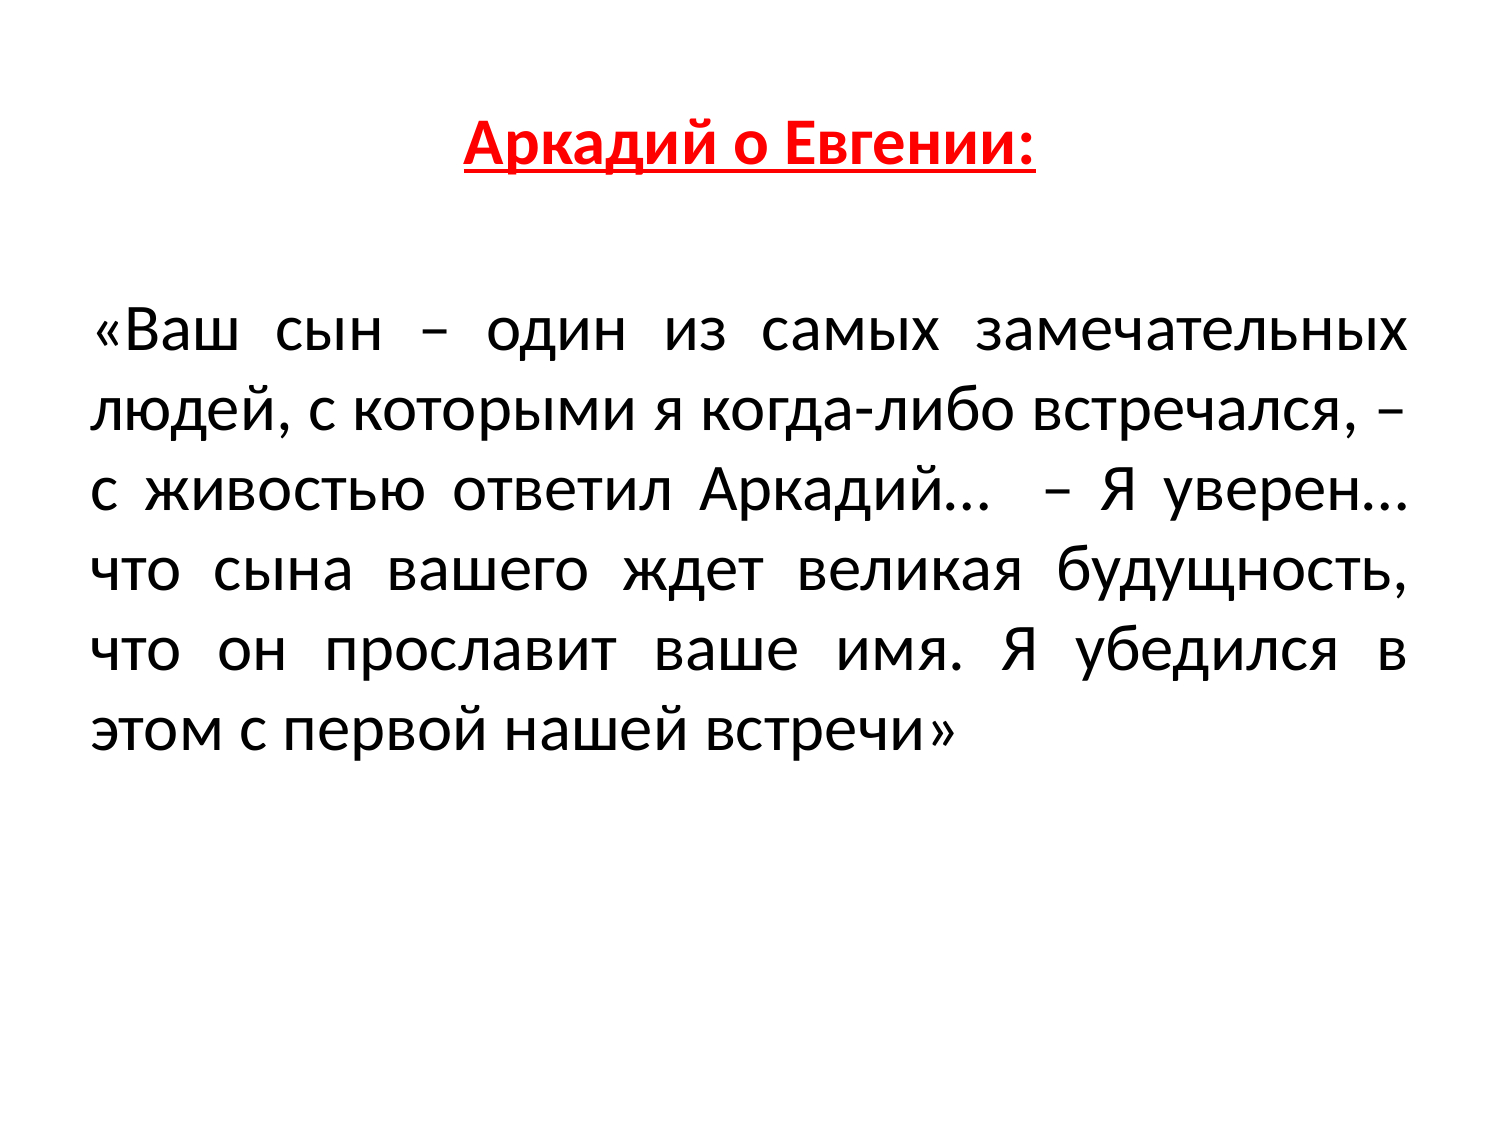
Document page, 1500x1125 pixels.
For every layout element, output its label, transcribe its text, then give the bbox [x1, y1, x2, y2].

list Аркадий о Евгении: «Ваш сын – один из самых замечательных людей, с которыми я когда-либо встречался, – с живостью ответил Аркадий… – Я уверен… что сына вашего ждет великая будущность, что он прославит ваше имя. Я убедился в этом с первой нашей встречи» [75, 90, 1425, 1005]
